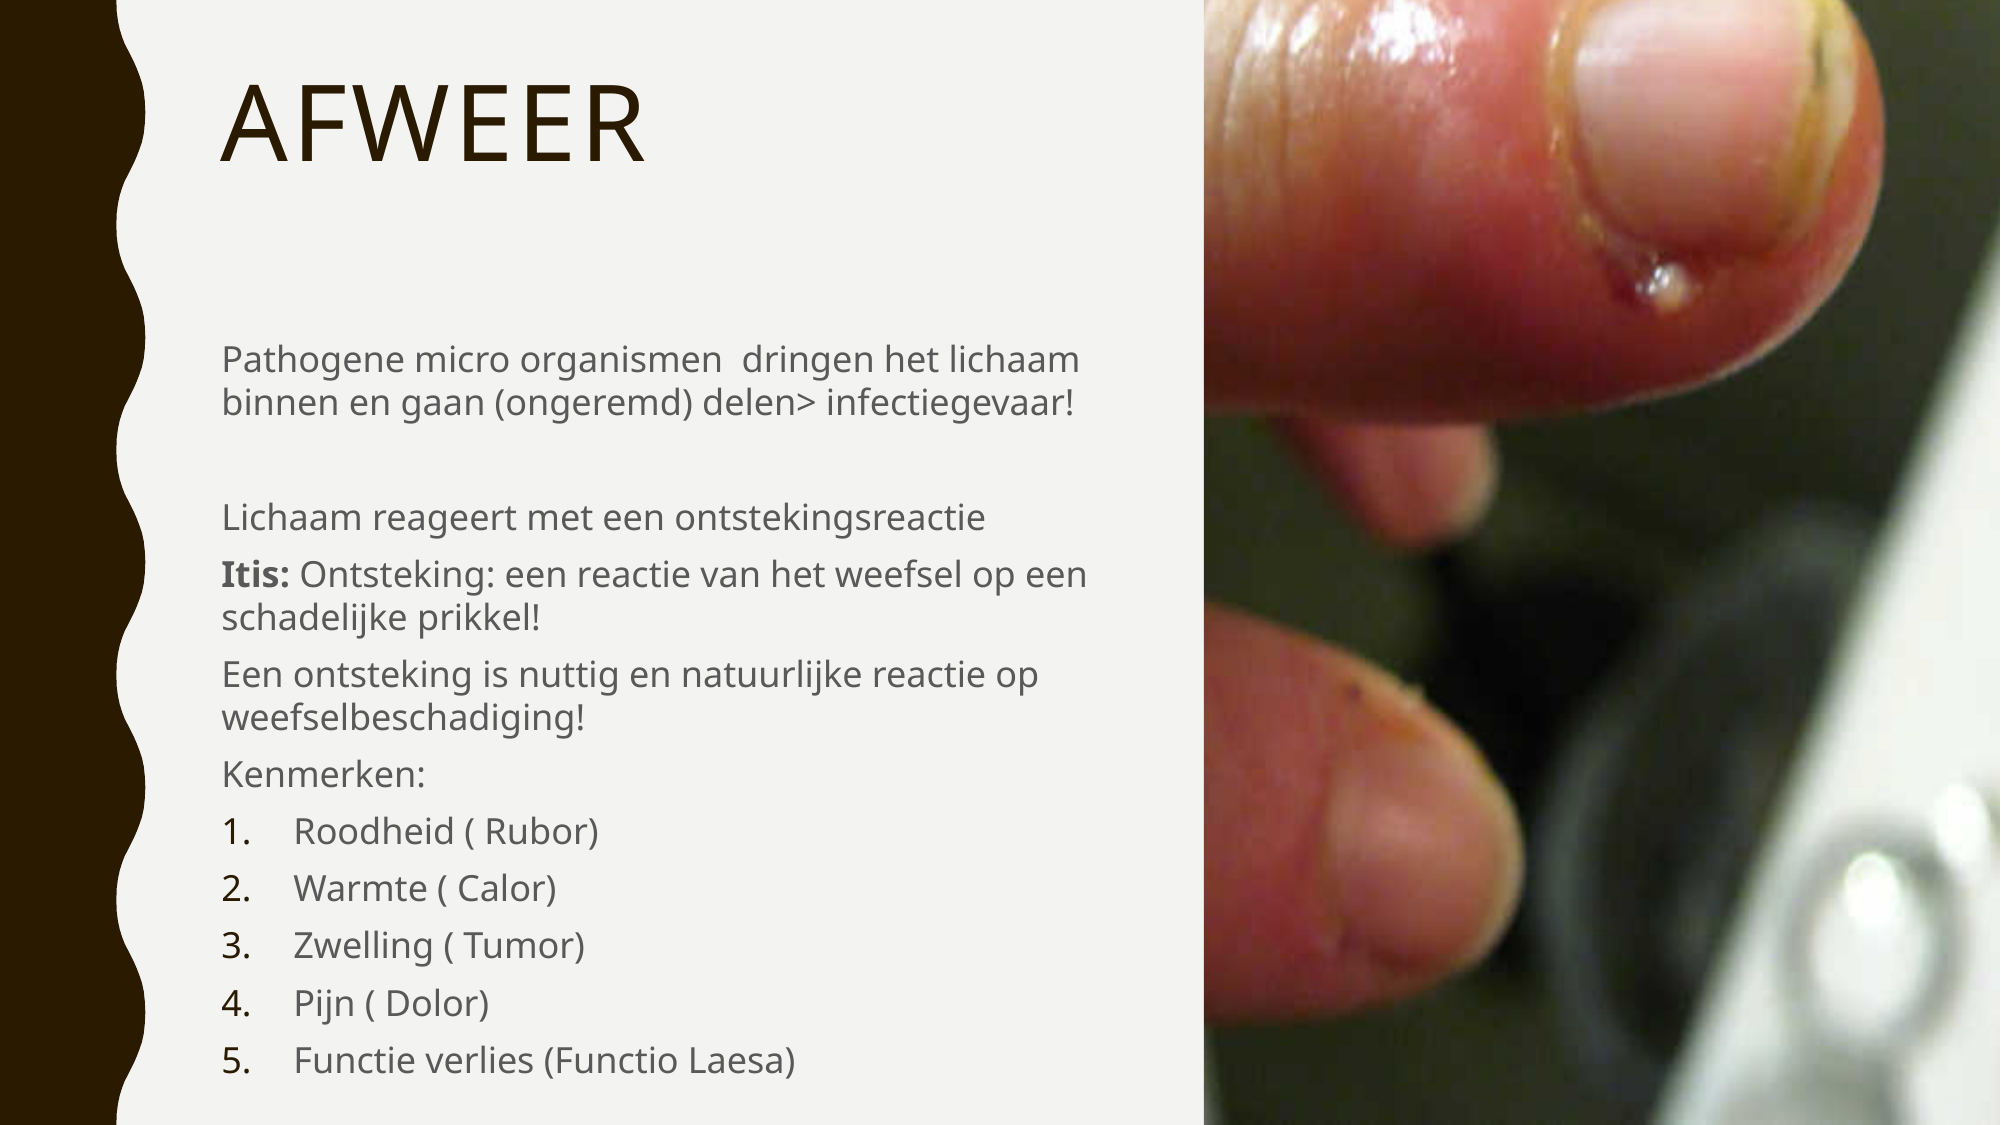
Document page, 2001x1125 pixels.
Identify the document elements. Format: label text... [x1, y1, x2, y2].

picture [1203, 0, 2000, 1125]
title Afweer [205, 62, 1203, 308]
list Pathogene micro organismen dringen het lichaam binnen en gaan (ongeremd) delen> infectiegevaar! Lichaam reageert met een ontstekingsreactie Itis: Ontsteking: een reactie van het weefsel op een schadelijke prikkel! Een ontsteking is nuttig en natuurlijke reactie op weefselbeschadiging! Kenmerken: Roodheid ( Rubor) Warmte ( Calor) Zwelling ( Tumor) Pijn ( Dolor) Functie verlies (Functio Laesa) [206, 272, 1150, 1089]
